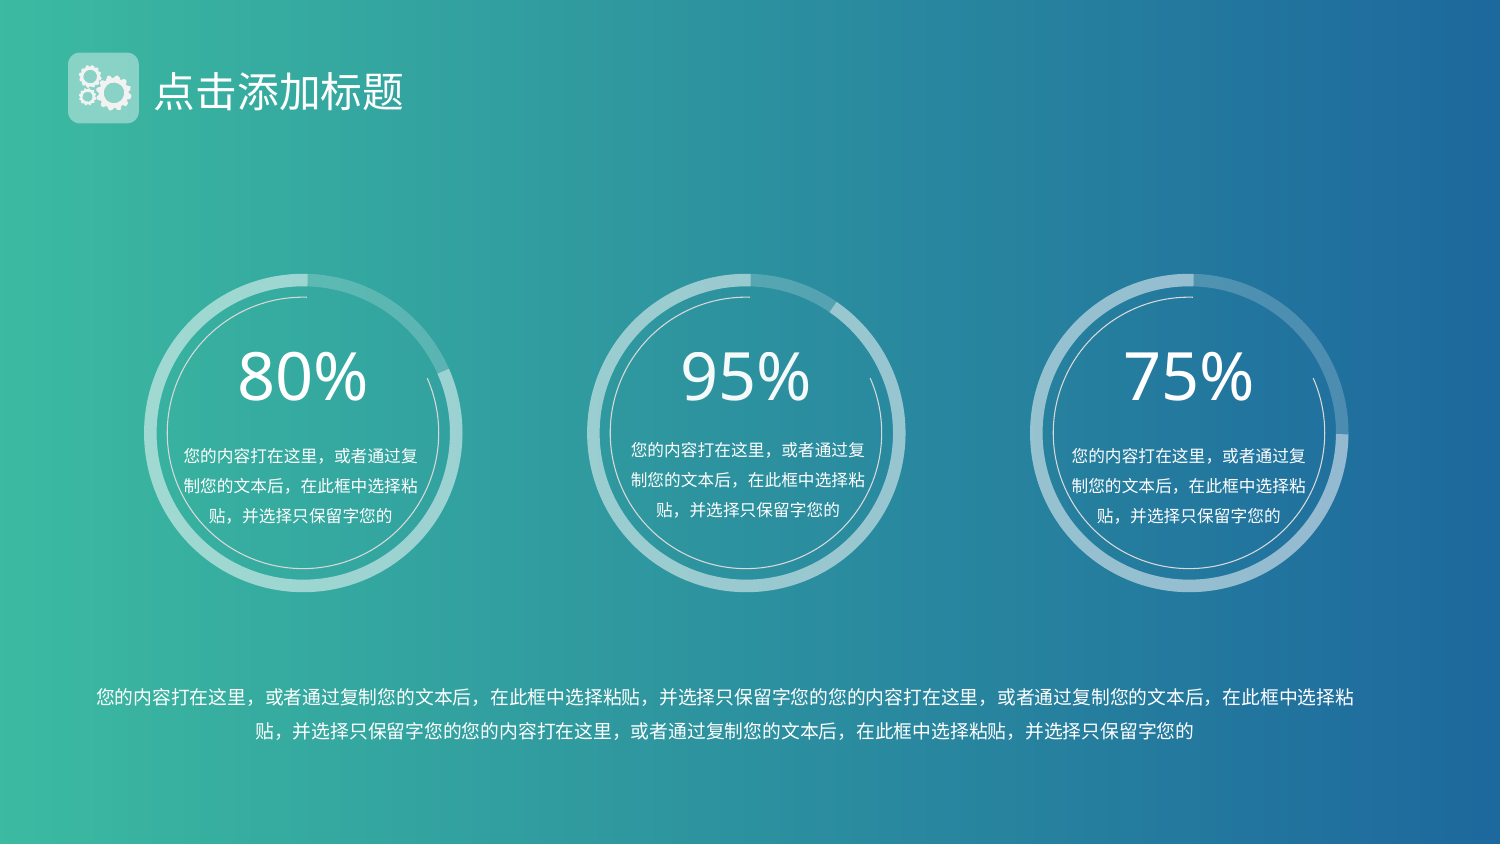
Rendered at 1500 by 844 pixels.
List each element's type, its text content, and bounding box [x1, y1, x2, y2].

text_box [150, 279, 457, 587]
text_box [1036, 279, 1343, 587]
text_box 点击添加标题 [143, 58, 448, 124]
text_box 您的内容打在这里，或者通过复制您的文本后，在此框中选择粘贴，并选择只保留字您的您的内容打在这里，或者通过复制您的文本后，在此框中选择粘贴，并选择只保留字您的您的内容打在这里，或者通过复制您的文本后，在此框中选择粘贴，并选择只保留字您的 [76, 667, 1372, 762]
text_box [593, 279, 900, 587]
text_box [266, 273, 308, 278]
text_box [67, 52, 140, 124]
text_box [1152, 273, 1194, 278]
text_box [709, 273, 751, 278]
picture [0, 0, 1500, 844]
